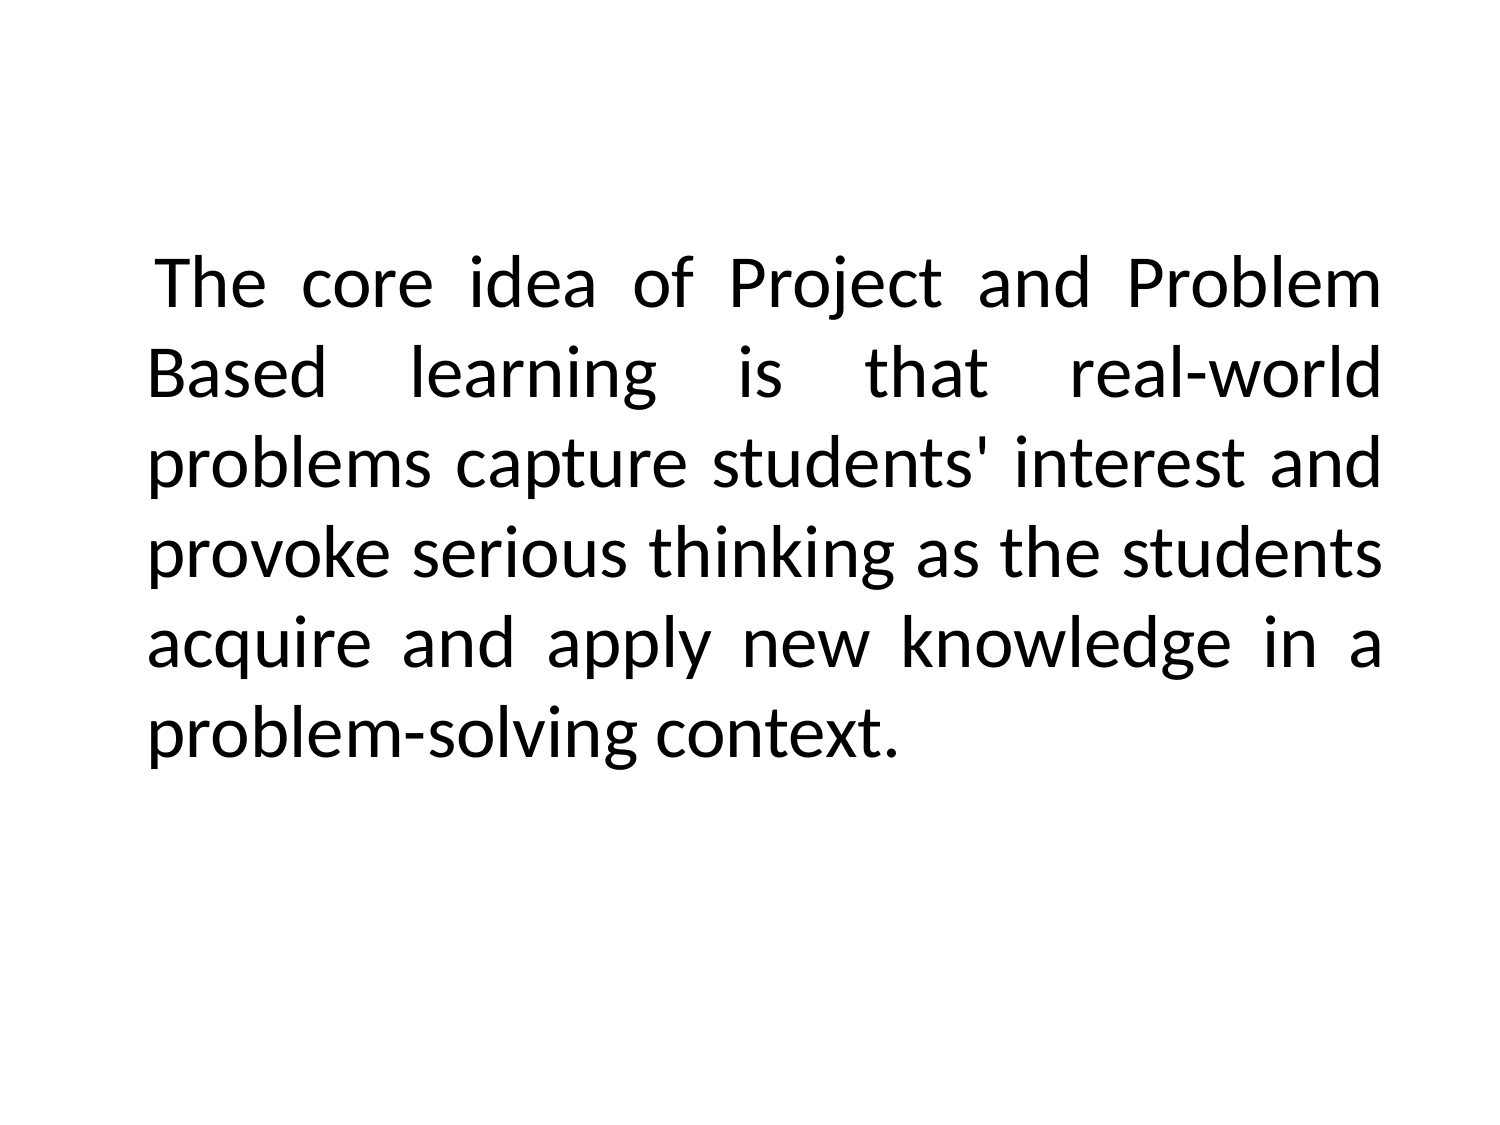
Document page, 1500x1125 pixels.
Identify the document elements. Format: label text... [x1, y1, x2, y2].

list The core idea of Project and Problem Based learning is that real-world problems capture students' interest and provoke serious thinking as the students acquire and apply new knowledge in a problem-solving context. [74, 224, 1401, 763]
